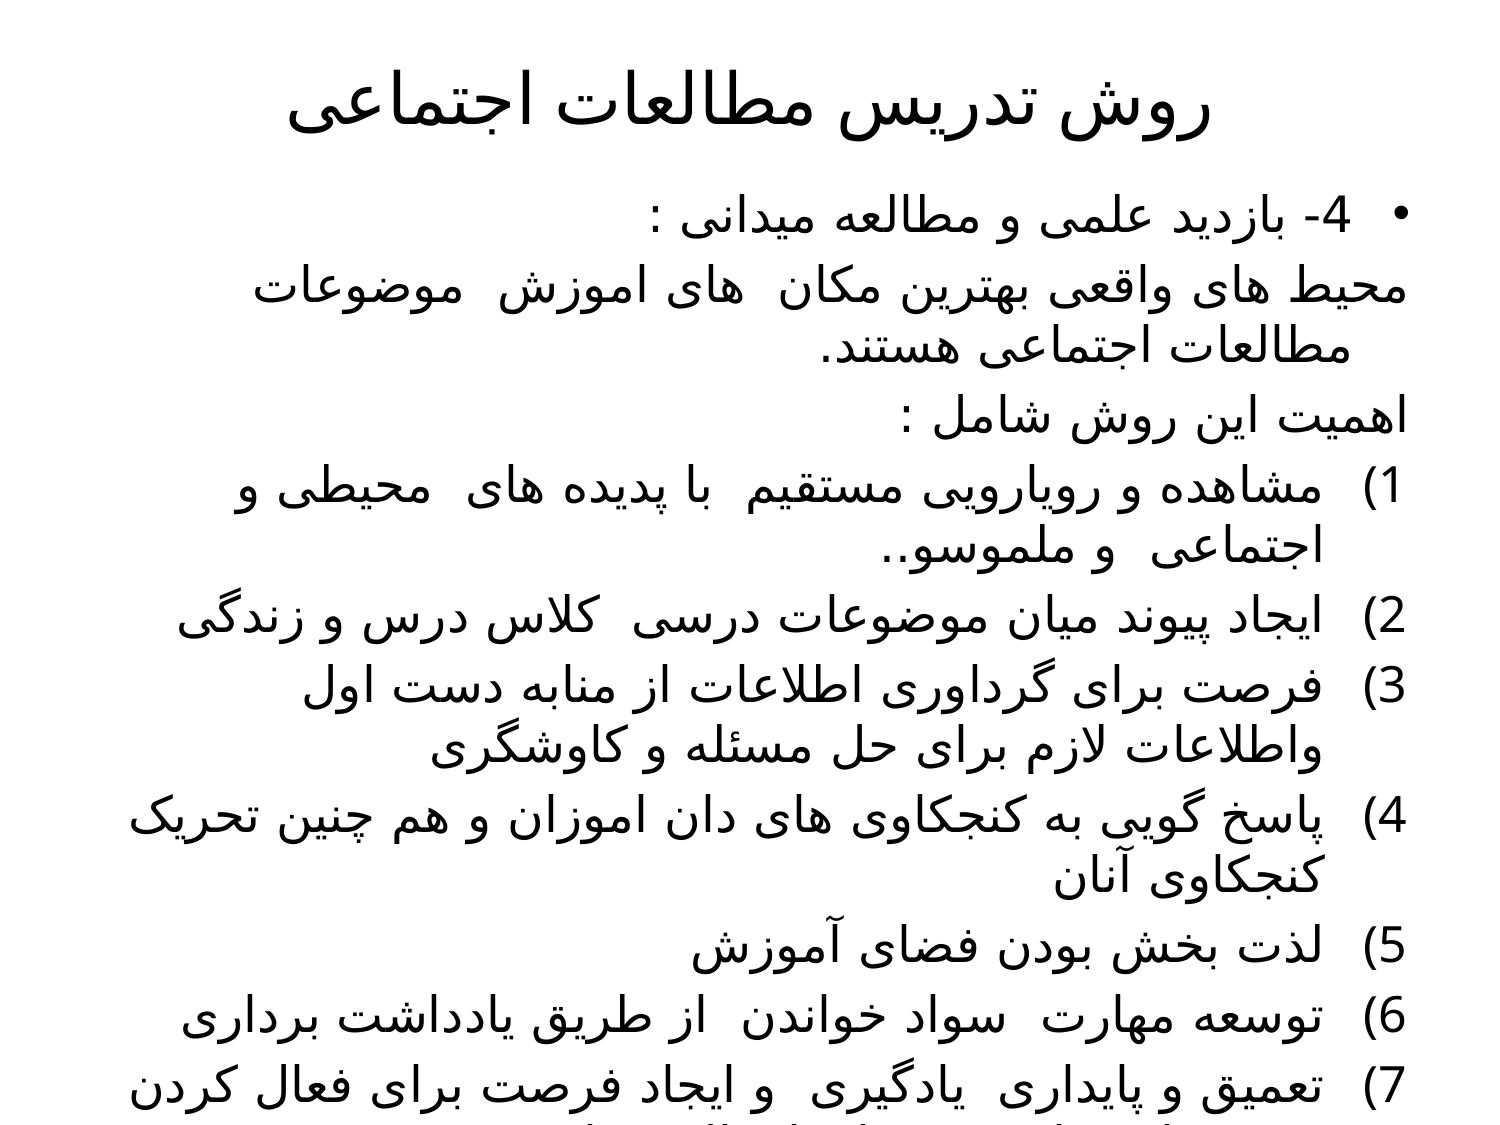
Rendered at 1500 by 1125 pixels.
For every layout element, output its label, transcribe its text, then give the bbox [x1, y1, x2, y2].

title روش تدریس مطالعات اجتماعی [75, 45, 1425, 174]
list 4- بازدید علمی و مطالعه میدانی : محیط های واقعی بهترین مکان های اموزش موضوعات مطالعات اجتماعی هستند. اهمیت این روش شامل : مشاهده و رویارویی مستقیم با پدیده های محیطی و اجتماعی و ملموسو.. ایجاد پیوند میان موضوعات درسی کلاس درس و زندگی فرصت برای گرداوری اطلاعات از منابه دست اول واطلاعات لازم برای حل مسئله و کاوشگری پاسخ گویی به کنجکاوی های دان اموزان و هم چنین تحریک کنجکاوی آنان لذت بخش بودن فضای آموزش توسعه مهارت سواد خواندن از طریق یادداشت برداری تعمیق و پایداری یادگیری و ایجاد فرصت برای فعال کردن ذعهن دانش اموز به جای انتقال شفاهی تقویت ارتباط و مشارکت از طریق مطالعات میدانی به صورت تیمی [75, 174, 1425, 1075]
